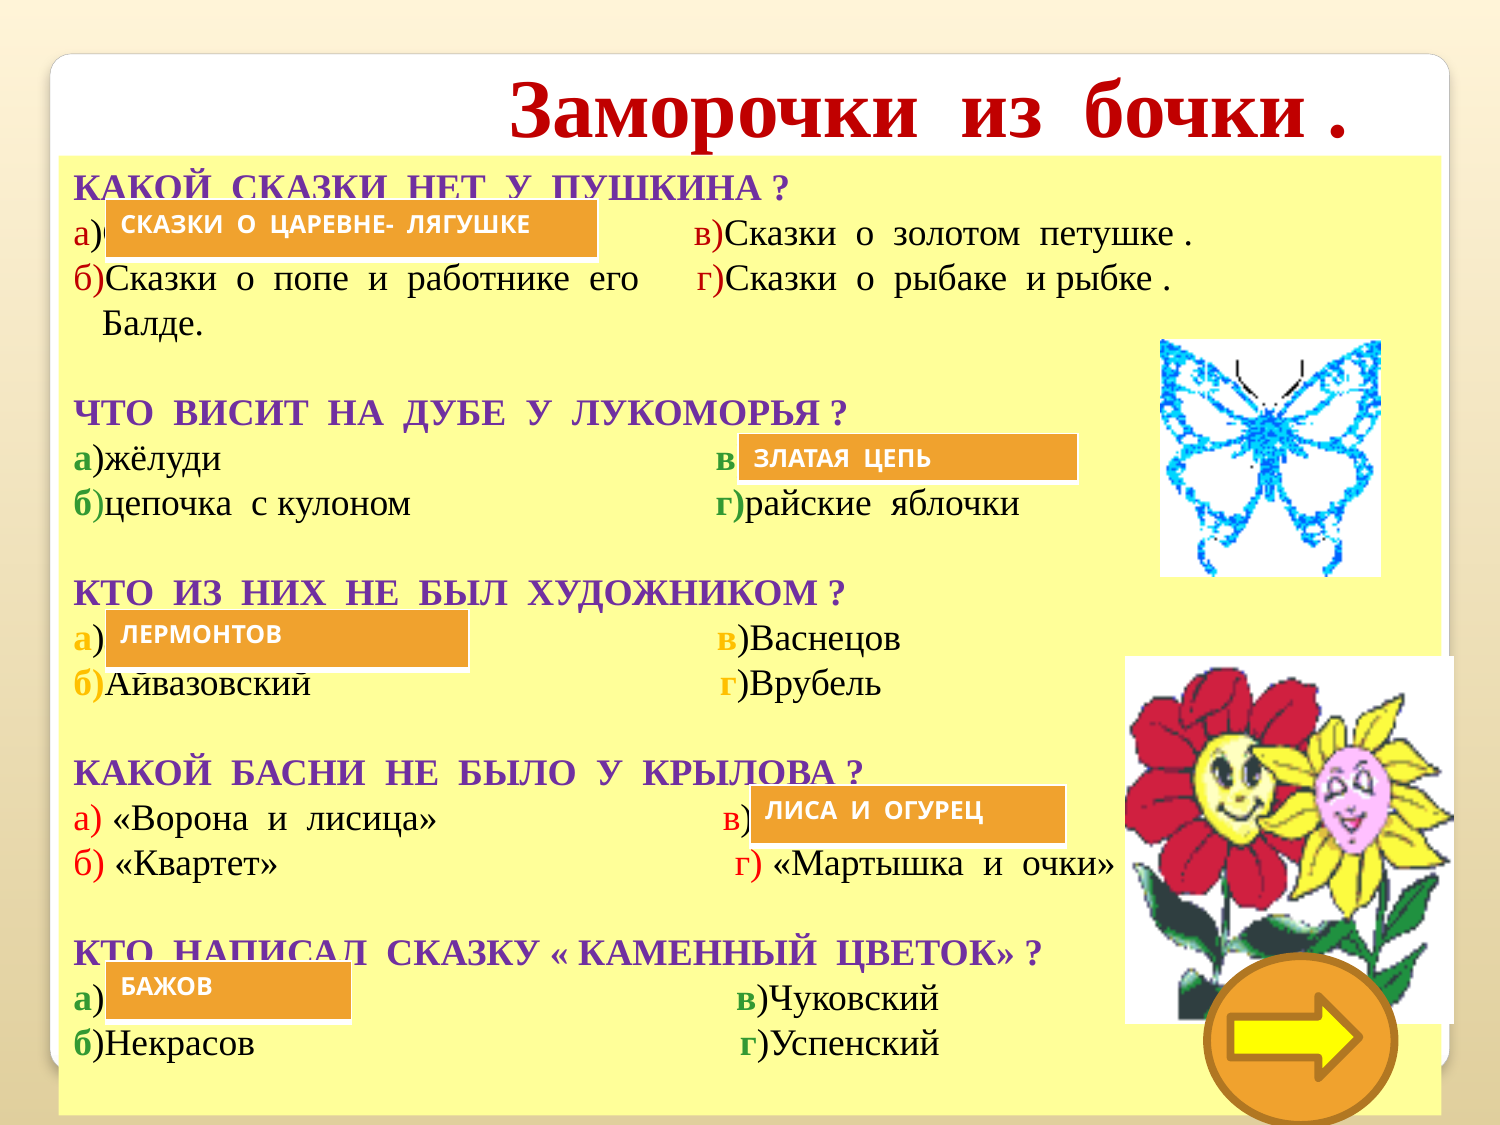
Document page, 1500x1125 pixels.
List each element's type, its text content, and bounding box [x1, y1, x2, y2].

picture [1160, 339, 1381, 577]
table_header СКАЗКИ О ЦАРЕВНЕ- ЛЯГУШКЕ [106, 200, 597, 257]
text_box Заморочки из бочки . . [140, 46, 1383, 262]
table_header ЛЕРМОНТОВ [106, 610, 468, 667]
picture [1124, 656, 1454, 1024]
table_header ЛИСА И ОГУРЕЦ [751, 786, 1065, 843]
text_box КАКОЙ СКАЗКИ НЕТ У ПУШКИНА ? а)Сказки о Царевне-лягушке . в)Сказки о золотом петушке . б)Сказки о попе и работнике его г)Сказки о рыбаке и рыбке . Балде. ЧТО ВИСИТ НА ДУБЕ У ЛУКОМОРЬЯ ? а)жёлуди в)златая цепь б)цепочка с кулоном г)райские яблочки КТО ИЗ НИХ НЕ БЫЛ ХУДОЖНИКОМ ? а)Лермонтов в)Васнецов б)Айвазовский г)Врубель КАКОЙ БАСНИ НЕ БЫЛО У КРЫЛОВА ? а) «Ворона и лисица» в) «Лиса и огурец» б) «Квартет» г) «Мартышка и очки» КТО НАПИСАЛ СКАЗКУ « КАМЕННЫЙ ЦВЕТОК» ? а)Бажов в)Чуковский б)Некрасов г)Успенский [58, 155, 1442, 1116]
table_header БАЖОВ [106, 962, 351, 1019]
text_box [1226, 1032, 1364, 1082]
table_header ЗЛАТАЯ ЦЕПЬ [739, 434, 1077, 480]
text_box [1203, 1032, 1399, 1125]
